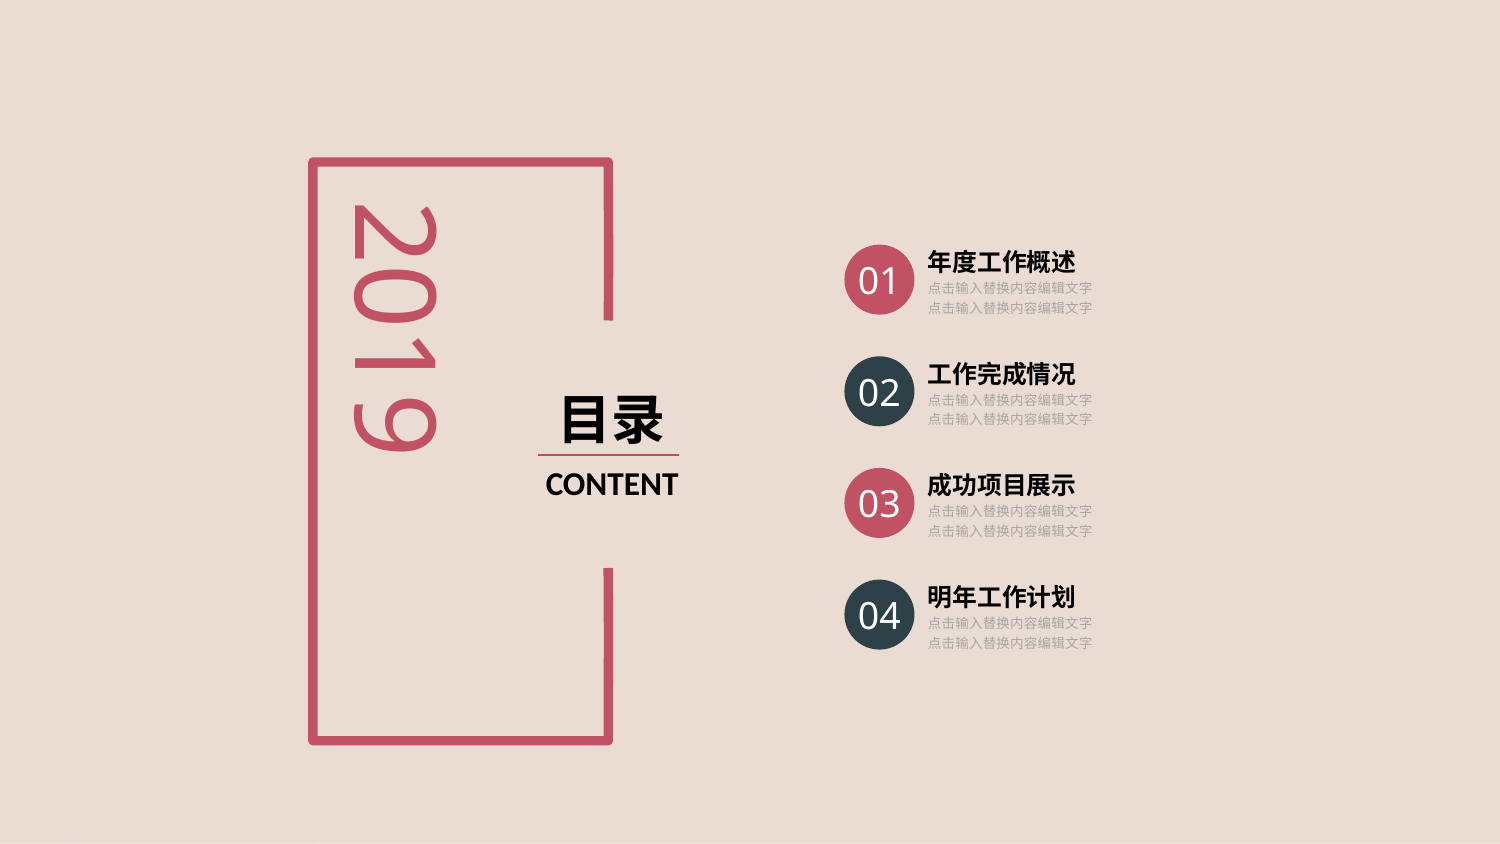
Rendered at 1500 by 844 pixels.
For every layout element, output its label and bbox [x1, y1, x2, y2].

text_box [844, 467, 1357, 540]
text_box [614, 368, 724, 493]
text_box [844, 244, 1357, 317]
text_box [844, 579, 1357, 651]
text_box [312, 161, 609, 741]
text_box [844, 356, 1357, 428]
